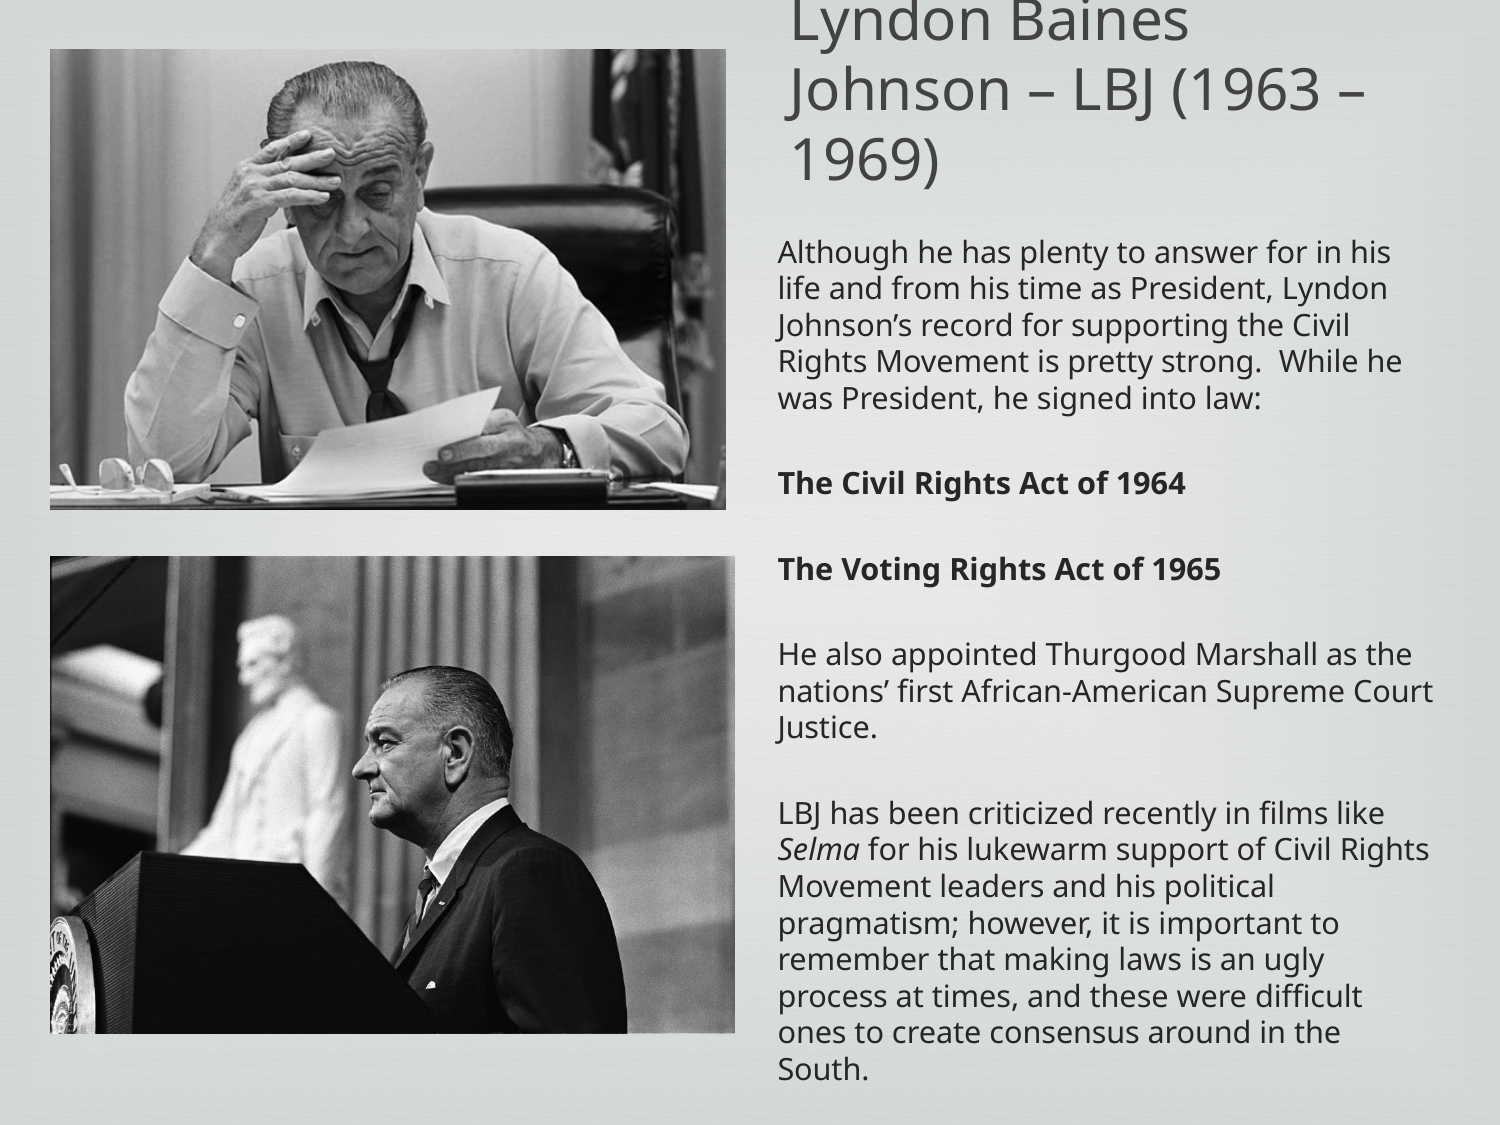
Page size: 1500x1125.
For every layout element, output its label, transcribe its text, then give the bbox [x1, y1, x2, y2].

picture [49, 556, 736, 1035]
title Lyndon Baines Johnson – LBJ (1963 – 1969) [774, 24, 1425, 200]
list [49, 49, 726, 511]
list Although he has plenty to answer for in his life and from his time as President, Lyndon Johnson’s record for supporting the Civil Rights Movement is pretty strong. While he was President, he signed into law: The Civil Rights Act of 1964 The Voting Rights Act of 1965 He also appointed Thurgood Marshall as the nations’ first African-American Supreme Court Justice. LBJ has been criticized recently in films like Selma for his lukewarm support of Civil Rights Movement leaders and his political pragmatism; however, it is important to remember that making laws is an ugly process at times, and these were difficult ones to create consensus around in the South. [762, 224, 1450, 1100]
